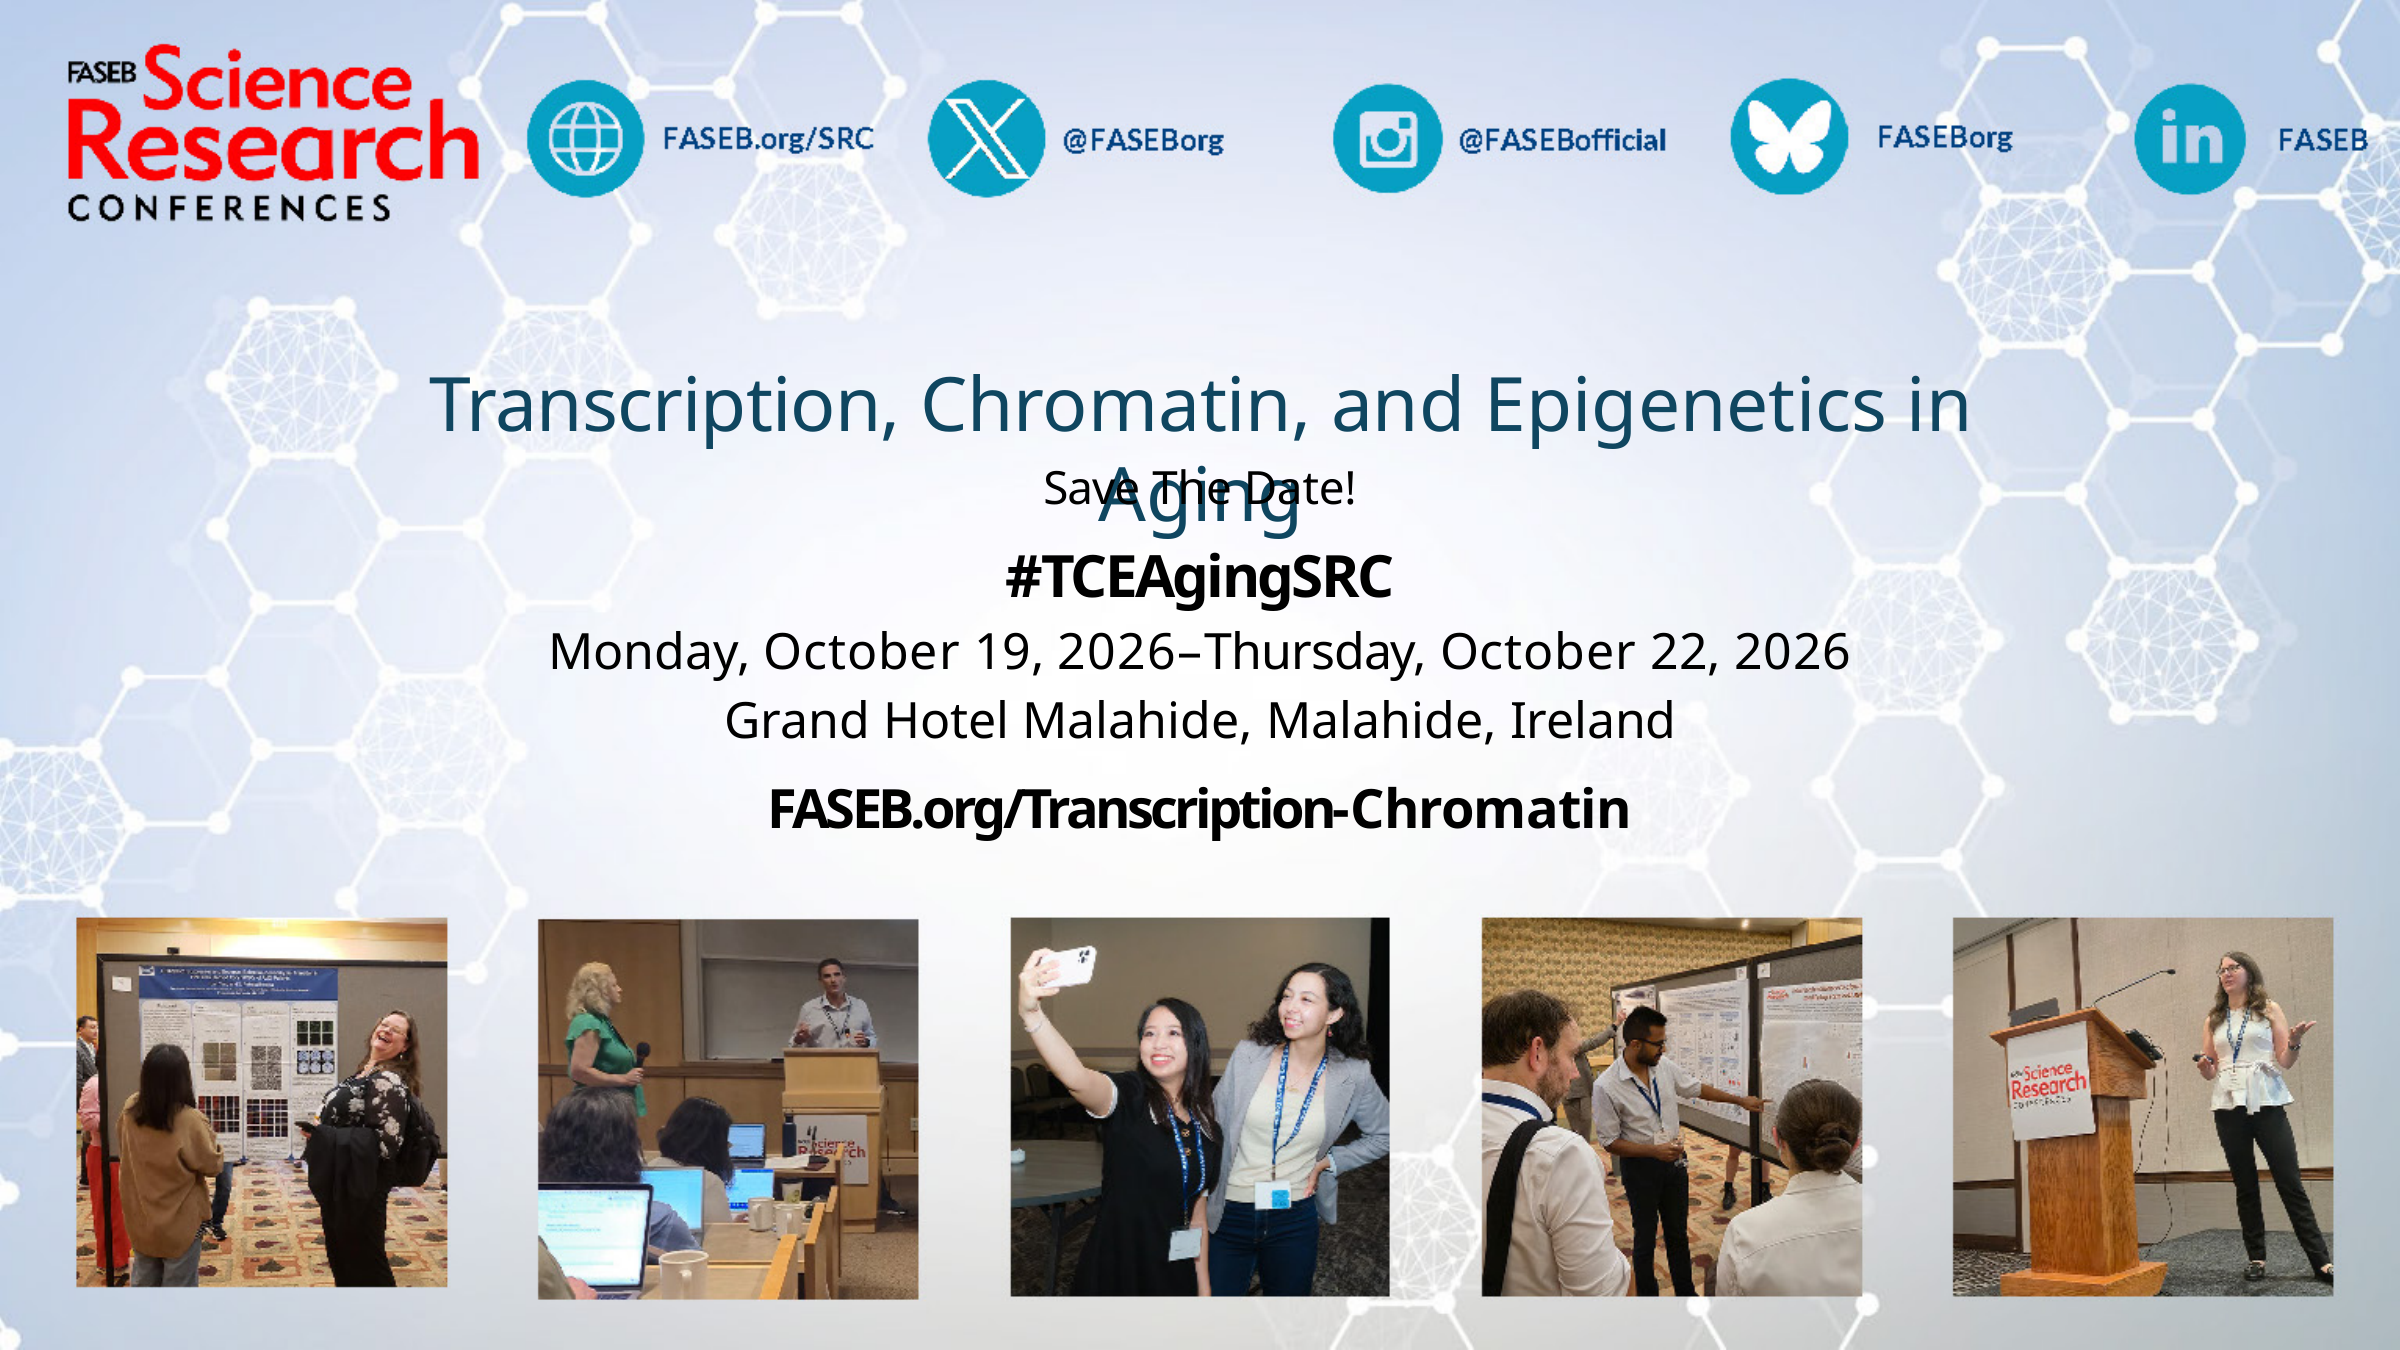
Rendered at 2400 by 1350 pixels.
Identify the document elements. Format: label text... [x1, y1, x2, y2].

text_box Save The Date! #TCEAgingSRC Monday, October 19, 2026–Thursday, October 22, 2026 Grand Hotel Malahide, Malahide, Ireland FASEB.org/Transcription-Chromatin [519, 437, 1880, 840]
title Transcription, Chromatin, and Epigenetics in Aging [373, 353, 2026, 582]
picture [0, 0, 2400, 1350]
